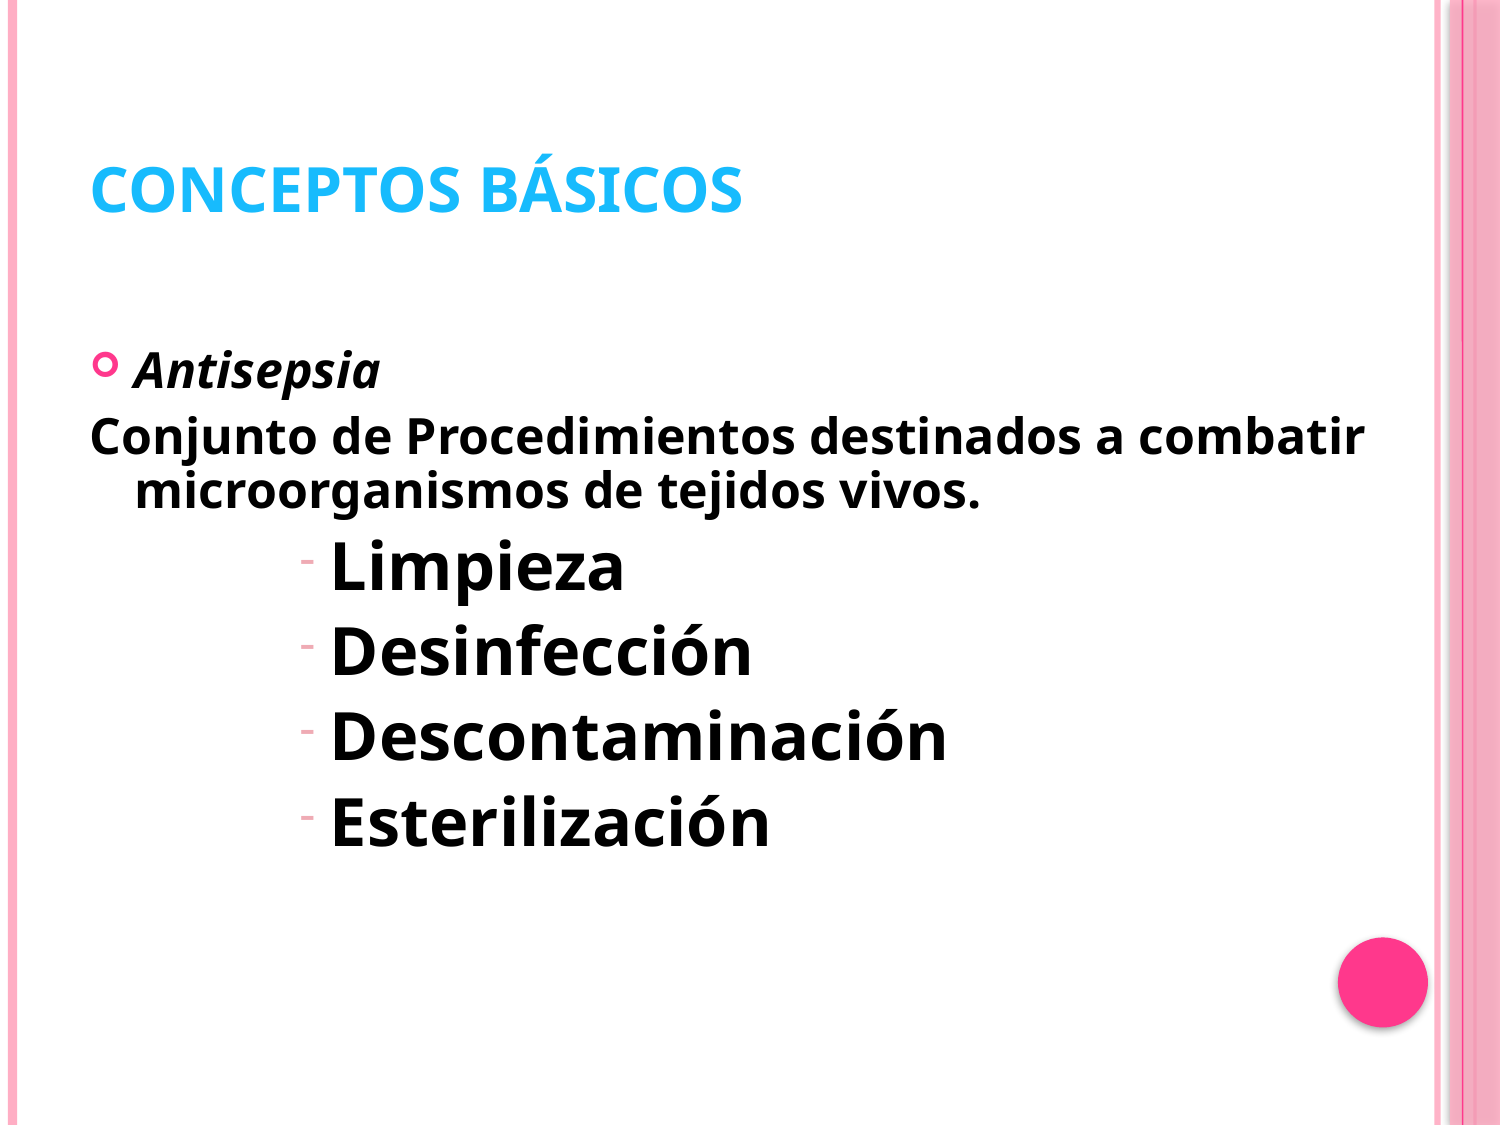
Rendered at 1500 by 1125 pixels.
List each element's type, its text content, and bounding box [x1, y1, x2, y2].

list Antisepsia Conjunto de Procedimientos destinados a combatir microorganismos de tejidos vivos. Limpieza Desinfección Descontaminación Esterilización [75, 337, 1425, 1080]
title Conceptos básicos [75, 45, 1300, 233]
